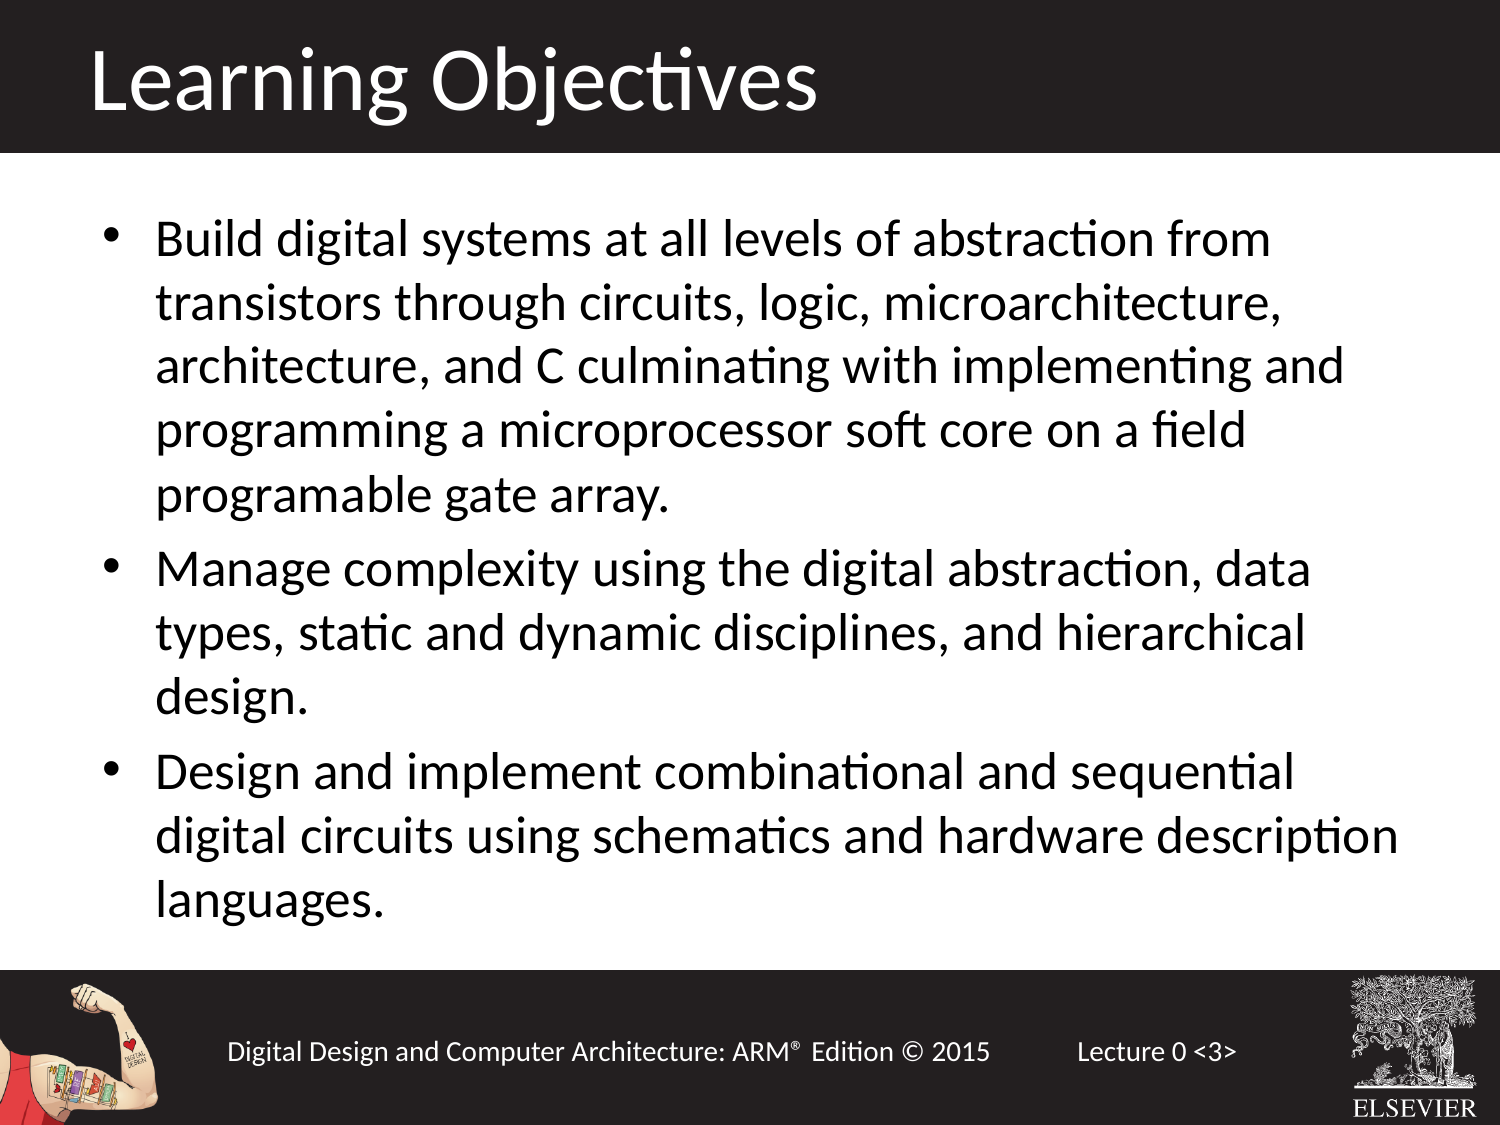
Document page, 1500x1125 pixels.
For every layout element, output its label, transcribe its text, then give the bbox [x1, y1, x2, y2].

text_box Learning Objectives [75, 11, 1375, 136]
list Build digital systems at all levels of abstraction from transistors through circuits, logic, microarchitecture, architecture, and C culminating with implementing and programming a microprocessor soft core on a field programable gate array. Manage complexity using the digital abstraction, data types, static and dynamic disciplines, and hierarchical design. Design and implement combinational and sequential digital circuits using schematics and hardware description languages. [87, 195, 1438, 938]
picture [1350, 974, 1477, 1117]
picture [0, 979, 163, 1125]
